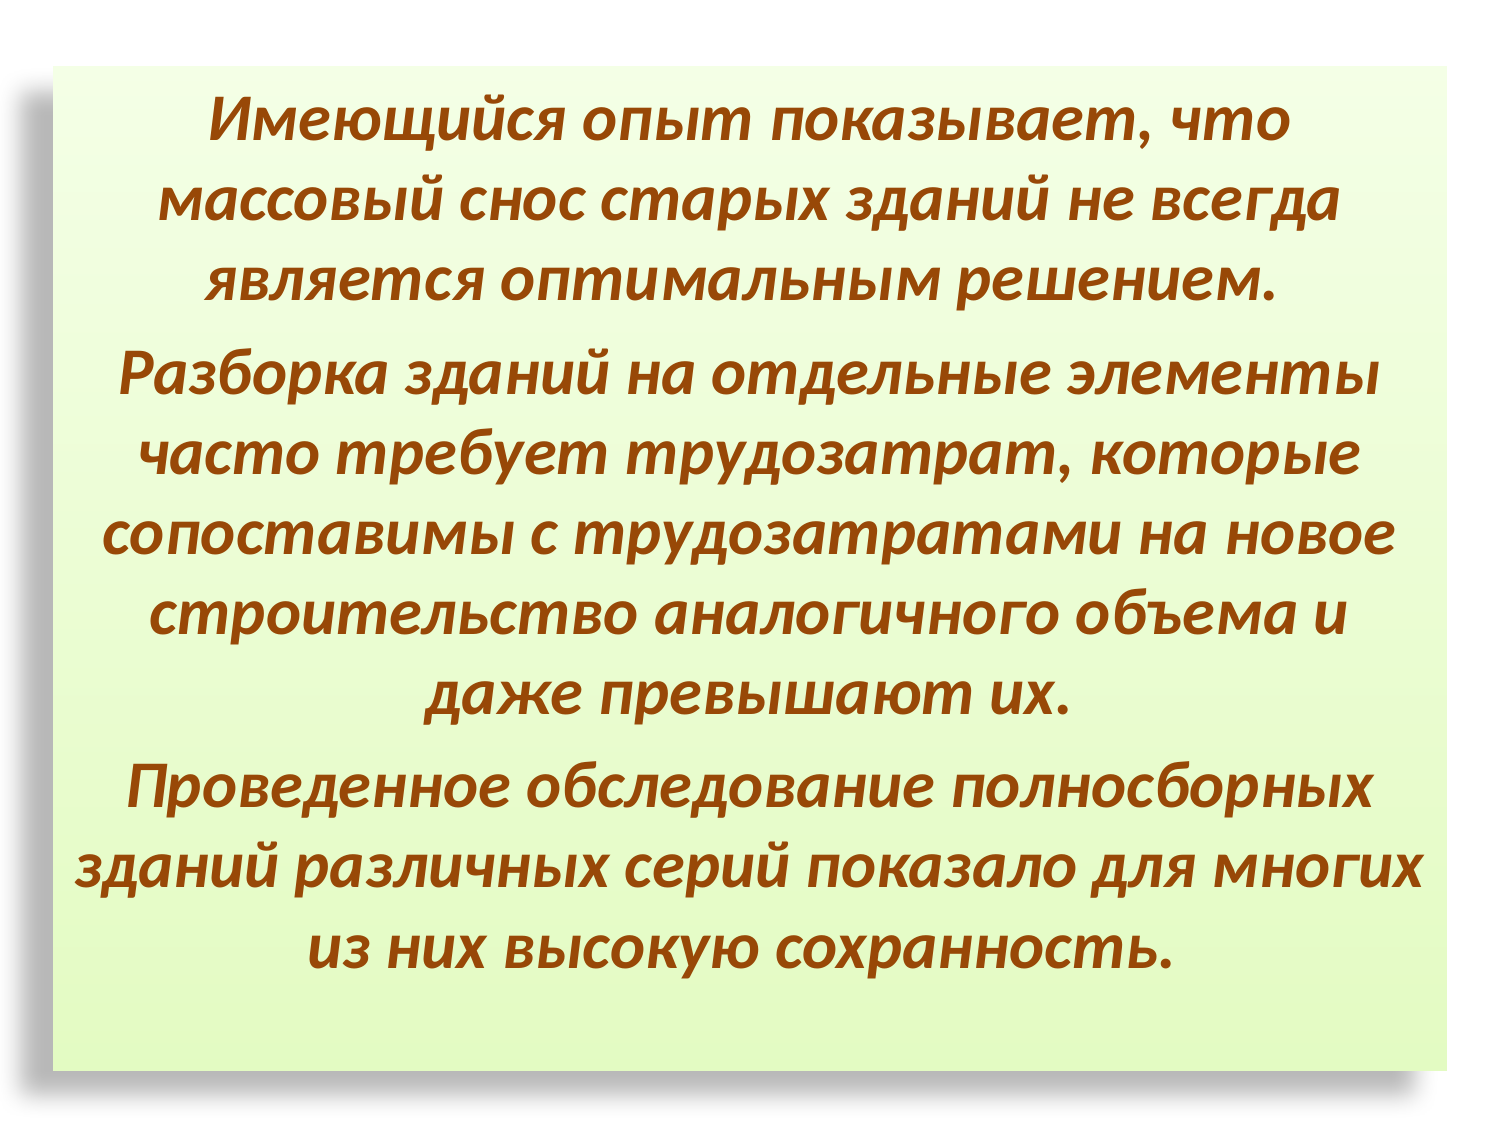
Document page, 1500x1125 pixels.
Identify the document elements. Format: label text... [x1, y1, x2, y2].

subtitle Имеющийся опыт показывает, что массовый снос старых зданий не всегда является оптимальным решением. Разборка зданий на отдельные элементы часто требует трудозатрат, которые сопоставимы с трудозатратами на новое строительство аналогичного объема и даже превышают их. Проведенное обследование полносборных зданий различных серий показало для многих из них высокую сохранность. [52, 66, 1448, 1071]
